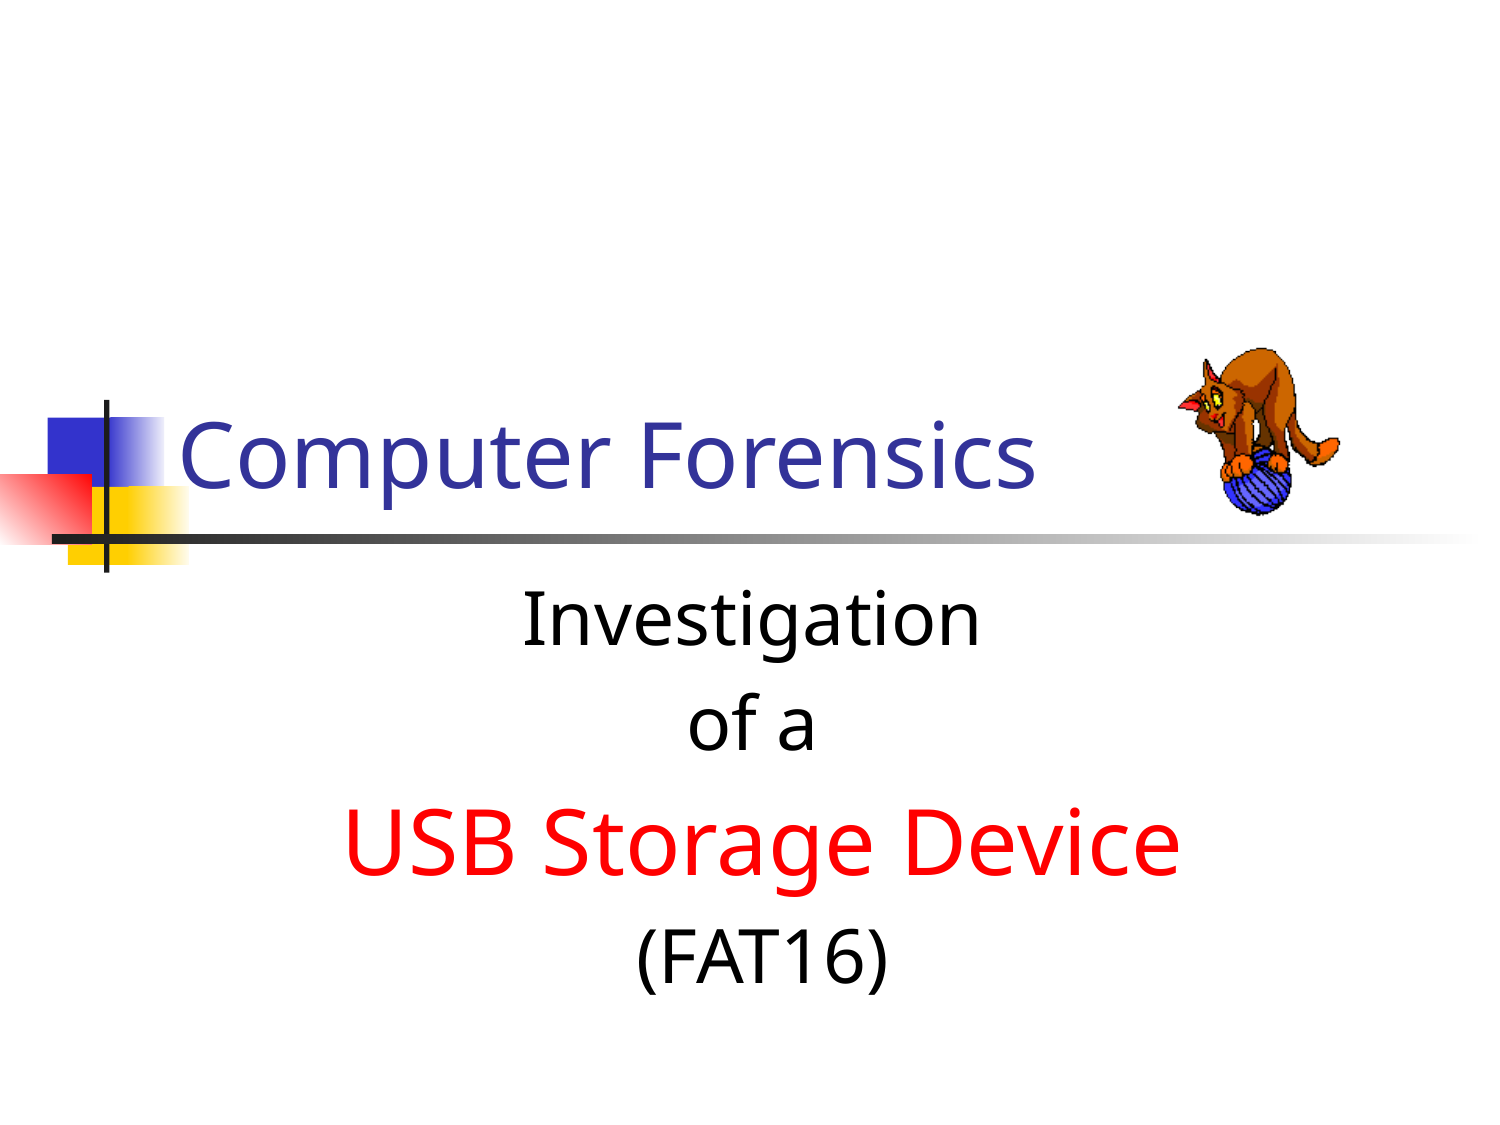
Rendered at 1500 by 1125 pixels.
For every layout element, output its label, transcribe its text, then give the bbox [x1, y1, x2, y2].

picture [1174, 299, 1376, 518]
subtitle Investigation of a USB Storage Device (FAT16) [149, 562, 1376, 1063]
title Computer Forensics [162, 274, 1438, 516]
